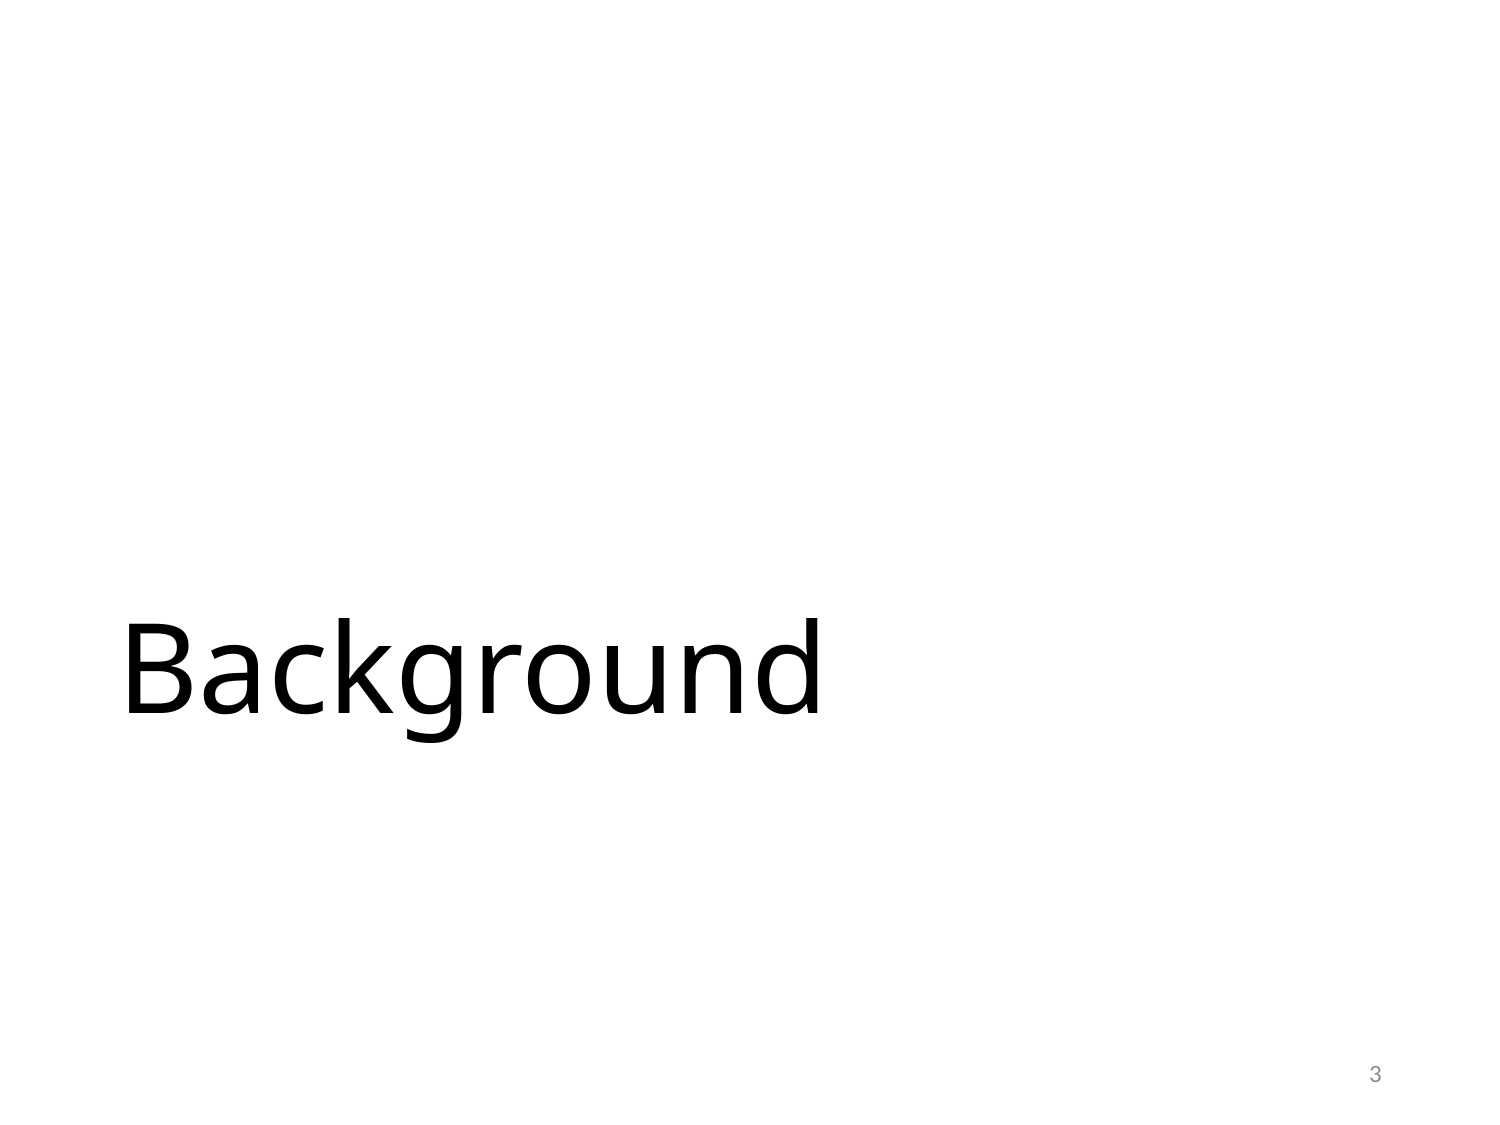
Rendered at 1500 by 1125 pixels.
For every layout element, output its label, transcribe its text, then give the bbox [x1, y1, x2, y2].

title Background [102, 280, 1397, 749]
slide_number 3 [1059, 1042, 1397, 1103]
